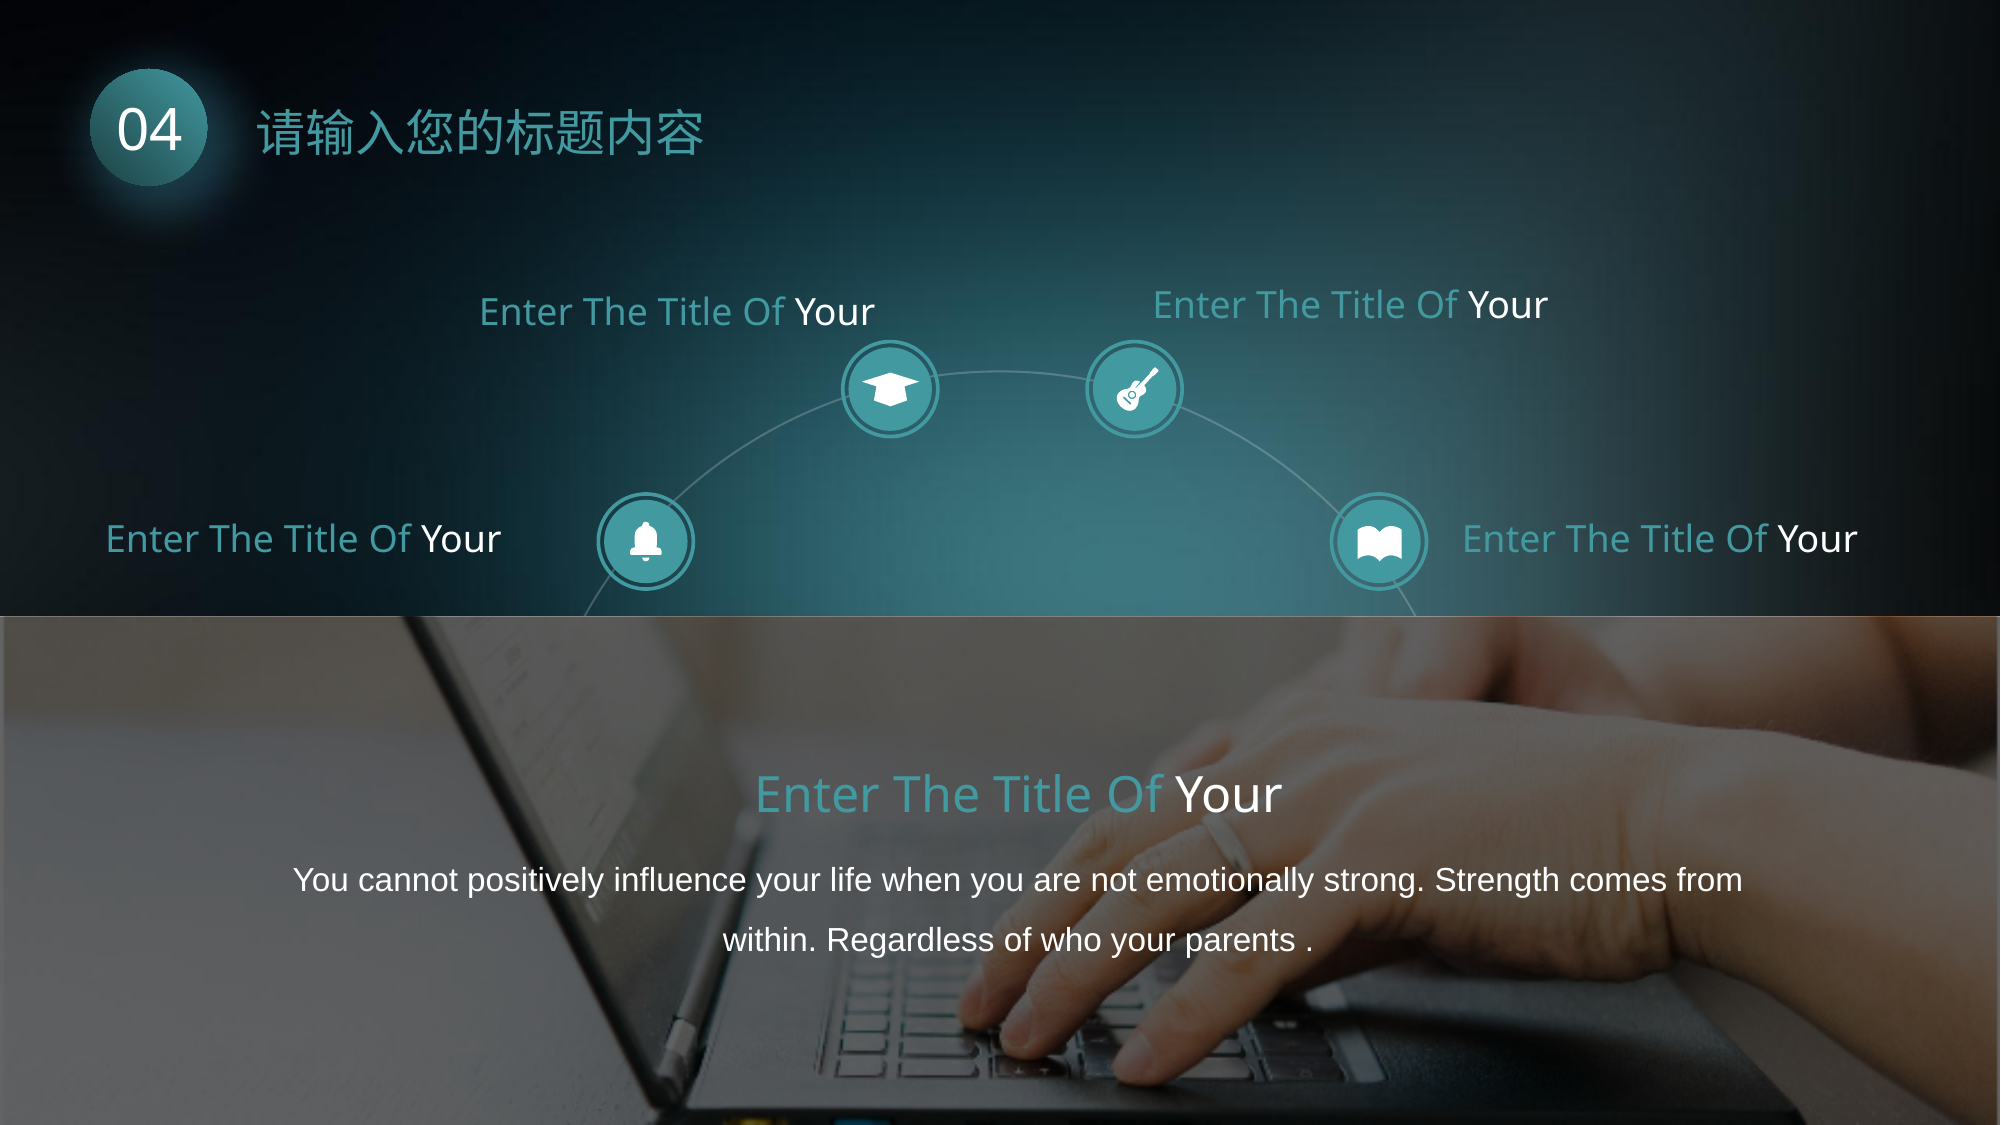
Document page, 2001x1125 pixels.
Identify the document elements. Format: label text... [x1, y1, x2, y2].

text_box [584, 370, 1416, 615]
picture [0, 616, 2000, 1125]
picture [0, 0, 2000, 615]
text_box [1331, 493, 1427, 589]
text_box Enter The Title Of Your [1137, 273, 1618, 334]
text_box Enter The Title Of Your [1447, 507, 1928, 568]
text_box 请输入您的标题内容 [240, 94, 764, 170]
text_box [1087, 341, 1183, 437]
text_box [90, 68, 208, 186]
text_box Enter The Title Of Your [409, 280, 891, 341]
text_box Enter The Title Of Your [90, 507, 571, 568]
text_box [842, 341, 938, 437]
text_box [598, 493, 694, 589]
